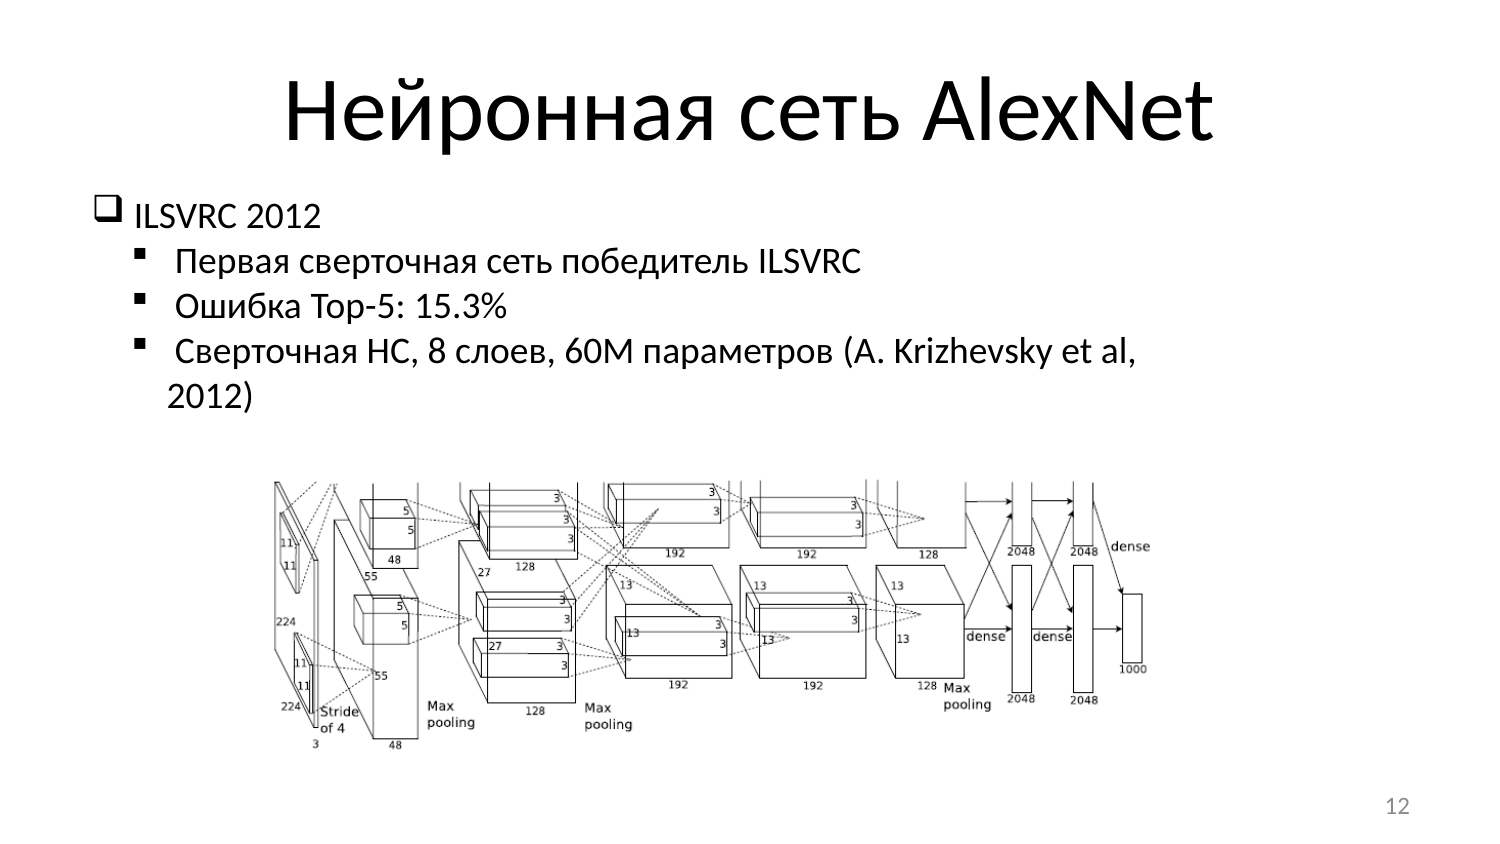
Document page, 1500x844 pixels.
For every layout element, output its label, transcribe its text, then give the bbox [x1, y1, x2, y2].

slide_number 12 [1074, 782, 1425, 827]
picture [258, 454, 1164, 765]
title Нейронная сеть AlexNet [75, 33, 1425, 175]
text_box ILSVRC 2012 Первая сверточная сеть победитель ILSVRC Ошибка Top-5: 15.3% Сверточная НС, 8 слоев, 60М параметров (A. Krizhevsky et al, 2012) [76, 183, 1240, 514]
